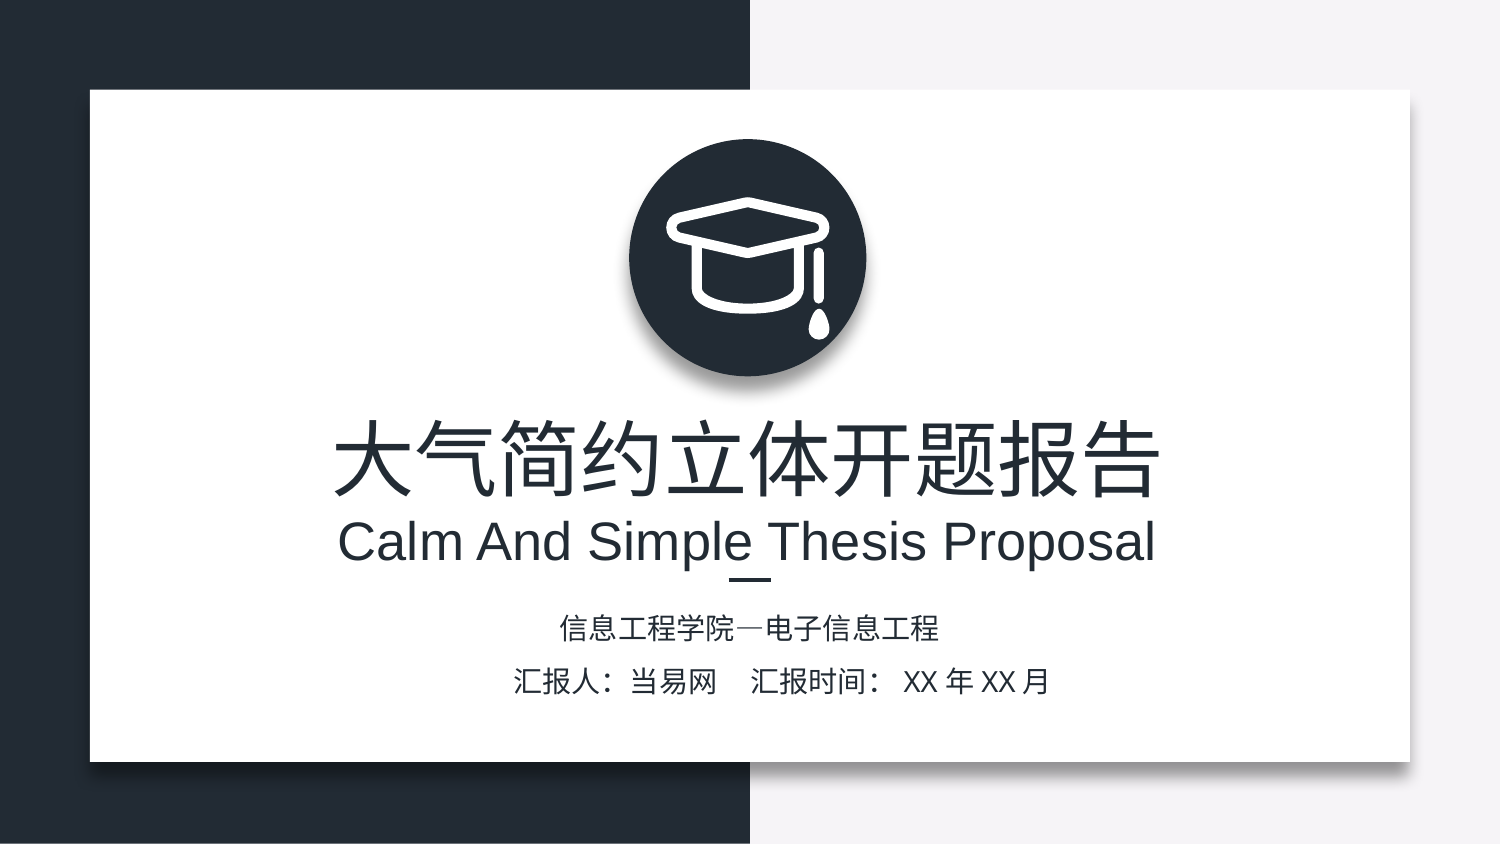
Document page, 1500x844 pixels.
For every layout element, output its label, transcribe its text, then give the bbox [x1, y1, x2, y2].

text_box 信息工程学院—电子信息工程 [544, 602, 955, 653]
text_box Calm And Simple Thesis Proposal [322, 498, 1173, 579]
text_box 大气简约立体开题报告 [316, 400, 1179, 515]
text_box [89, 89, 1411, 763]
text_box 汇报人：当易网 汇报时间：XX年XX月 [498, 655, 1067, 706]
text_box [629, 139, 867, 377]
